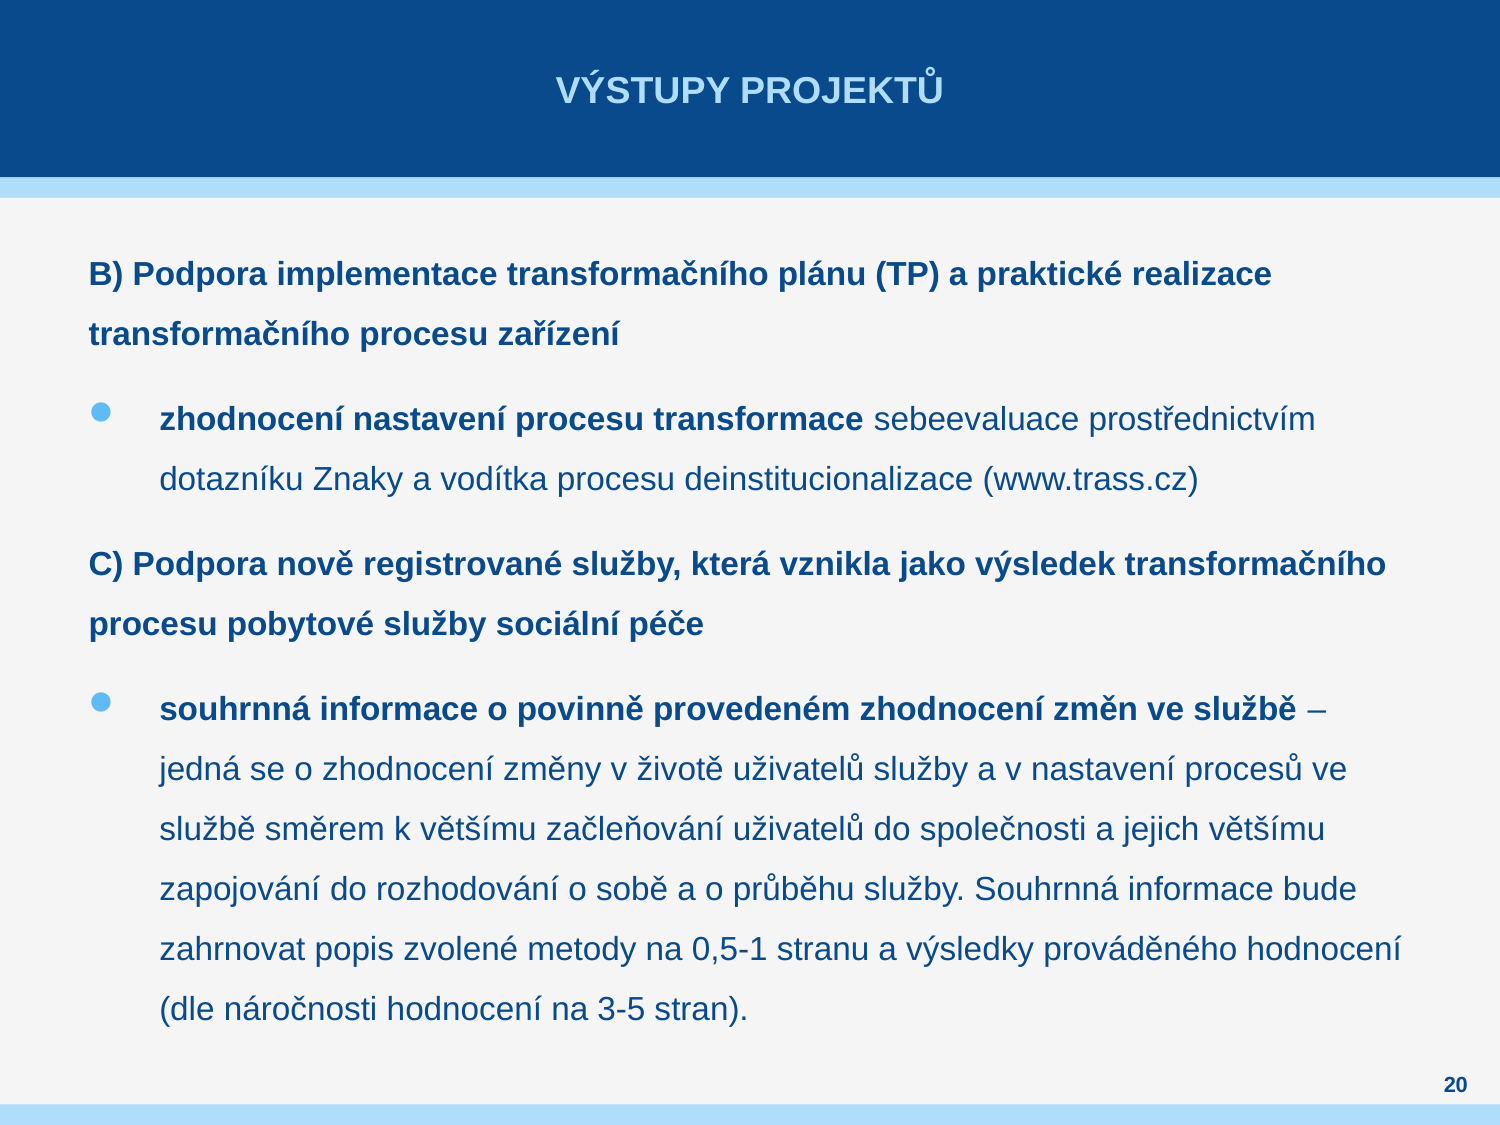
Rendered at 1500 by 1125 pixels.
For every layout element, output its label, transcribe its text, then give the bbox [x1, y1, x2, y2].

list B) Podpora implementace transformačního plánu (TP) a praktické realizace transformačního procesu zařízení zhodnocení nastavení procesu transformace sebeevaluace prostřednictvím dotazníku Znaky a vodítka procesu deinstitucionalizace (www.trass.cz) C) Podpora nově registrované služby, která vznikla jako výsledek transformačního procesu pobytové služby sociální péče souhrnná informace o povinně provedeném zhodnocení změn ve službě – jedná se o zhodnocení změny v životě uživatelů služby a v nastavení procesů ve službě směrem k většímu začleňování uživatelů do společnosti a jejich většímu zapojování do rozhodování o sobě a o průběhu služby. Souhrnná informace bude zahrnovat popis zvolené metody na 0,5-1 stranu a výsledky prováděného hodnocení (dle náročnosti hodnocení na 3-5 stran). [88, 231, 1412, 1035]
title Výstupy projektů [59, 0, 1441, 178]
slide_number 20 [1417, 1068, 1495, 1099]
